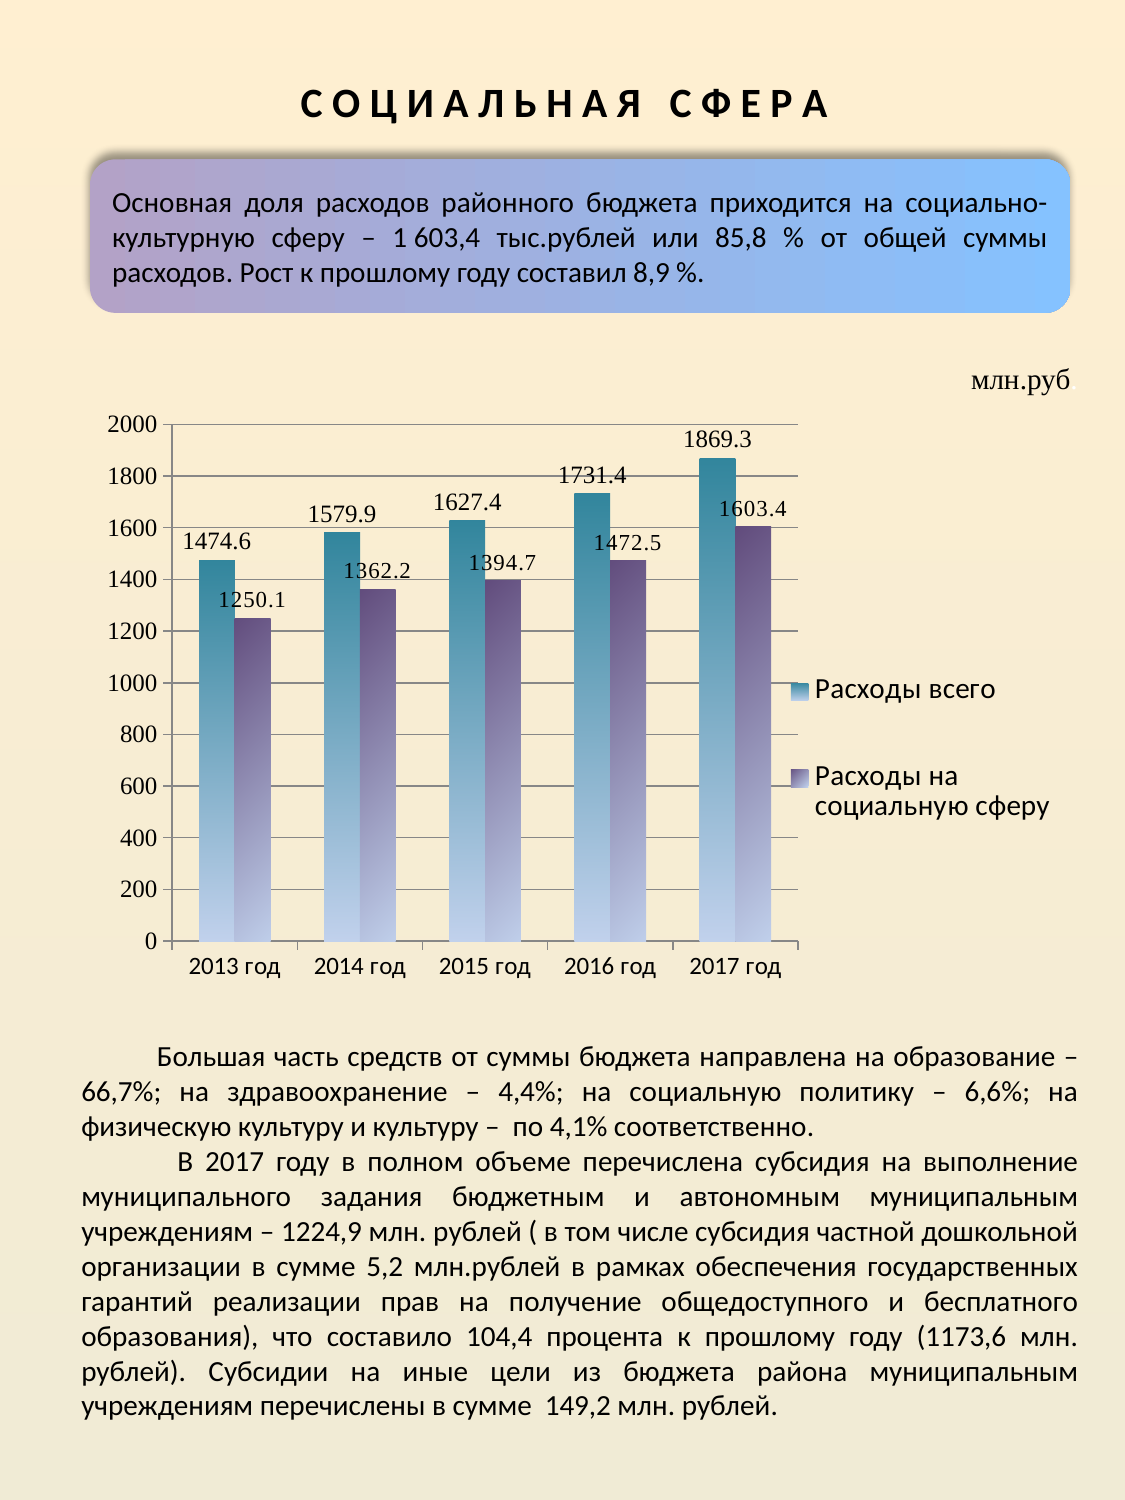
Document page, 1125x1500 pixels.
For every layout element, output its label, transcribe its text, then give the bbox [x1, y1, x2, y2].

text_box Большая часть средств от суммы бюджета направлена на образование – 66,7%; на здравоохранение – 4,4%; на социальную политику – 6,6%; на физическую культуру и культуру – по 4,1% соответственно. В 2017 году в полном объеме перечислена субсидия на выполнение муниципального задания бюджетным и автономным муниципальным учреждениям – 1224,9 млн. рублей ( в том числе субсидия частной дошкольной организации в сумме 5,2 млн.рублей в рамках обеспечения государственных гарантий реализации прав на получение общедоступного и бесплатного образования), что составило 104,4 процента к прошлому году (1173,6 млн. рублей). Субсидии на иные цели из бюджета района муниципальным учреждениям перечислены в сумме 149,2 млн. рублей. [66, 1029, 1094, 1500]
text_box млн.руб. [886, 346, 1125, 409]
chart [77, 407, 1071, 1001]
text_box С О Ц И А Л Ь Н А Я С Ф Е Р А [35, 68, 1008, 134]
text_box Основная доля расходов районного бюджета приходится на социально-культурную сферу – 1 603,4 тыс.рублей или 85,8 % от общей суммы расходов. Рост к прошлому году составил 8,9 %. [87, 157, 1073, 315]
